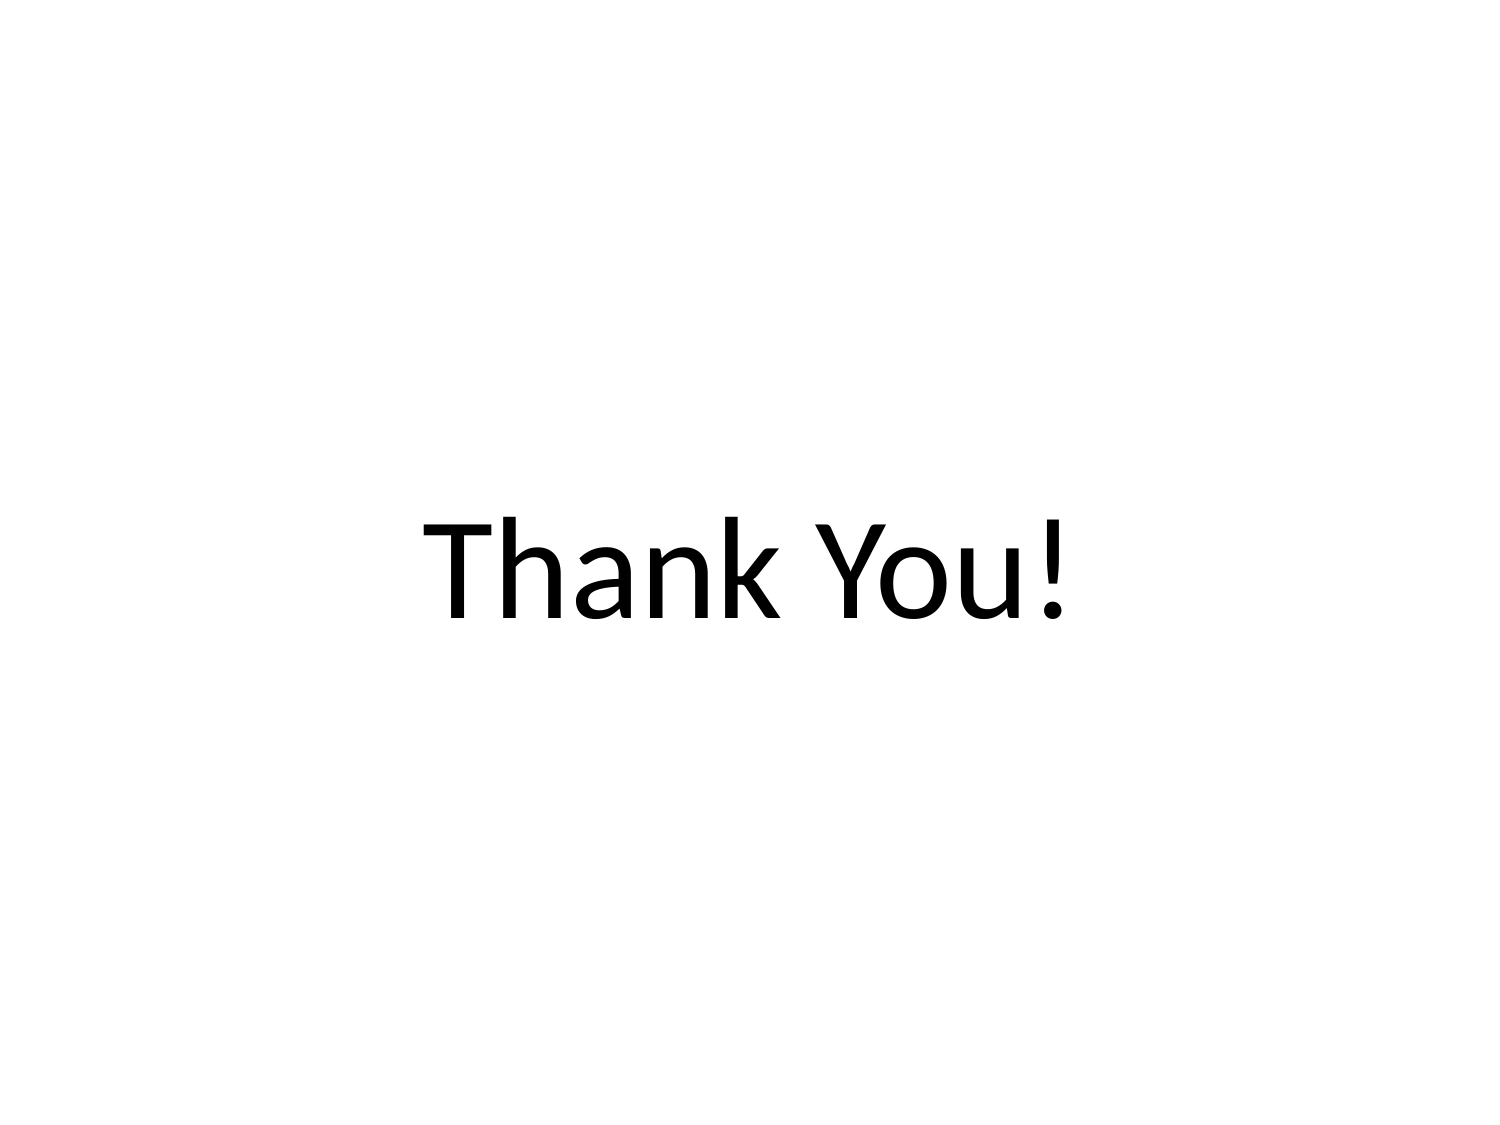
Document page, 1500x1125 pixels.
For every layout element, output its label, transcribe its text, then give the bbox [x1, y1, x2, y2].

list Thank You! [75, 262, 1425, 1005]
